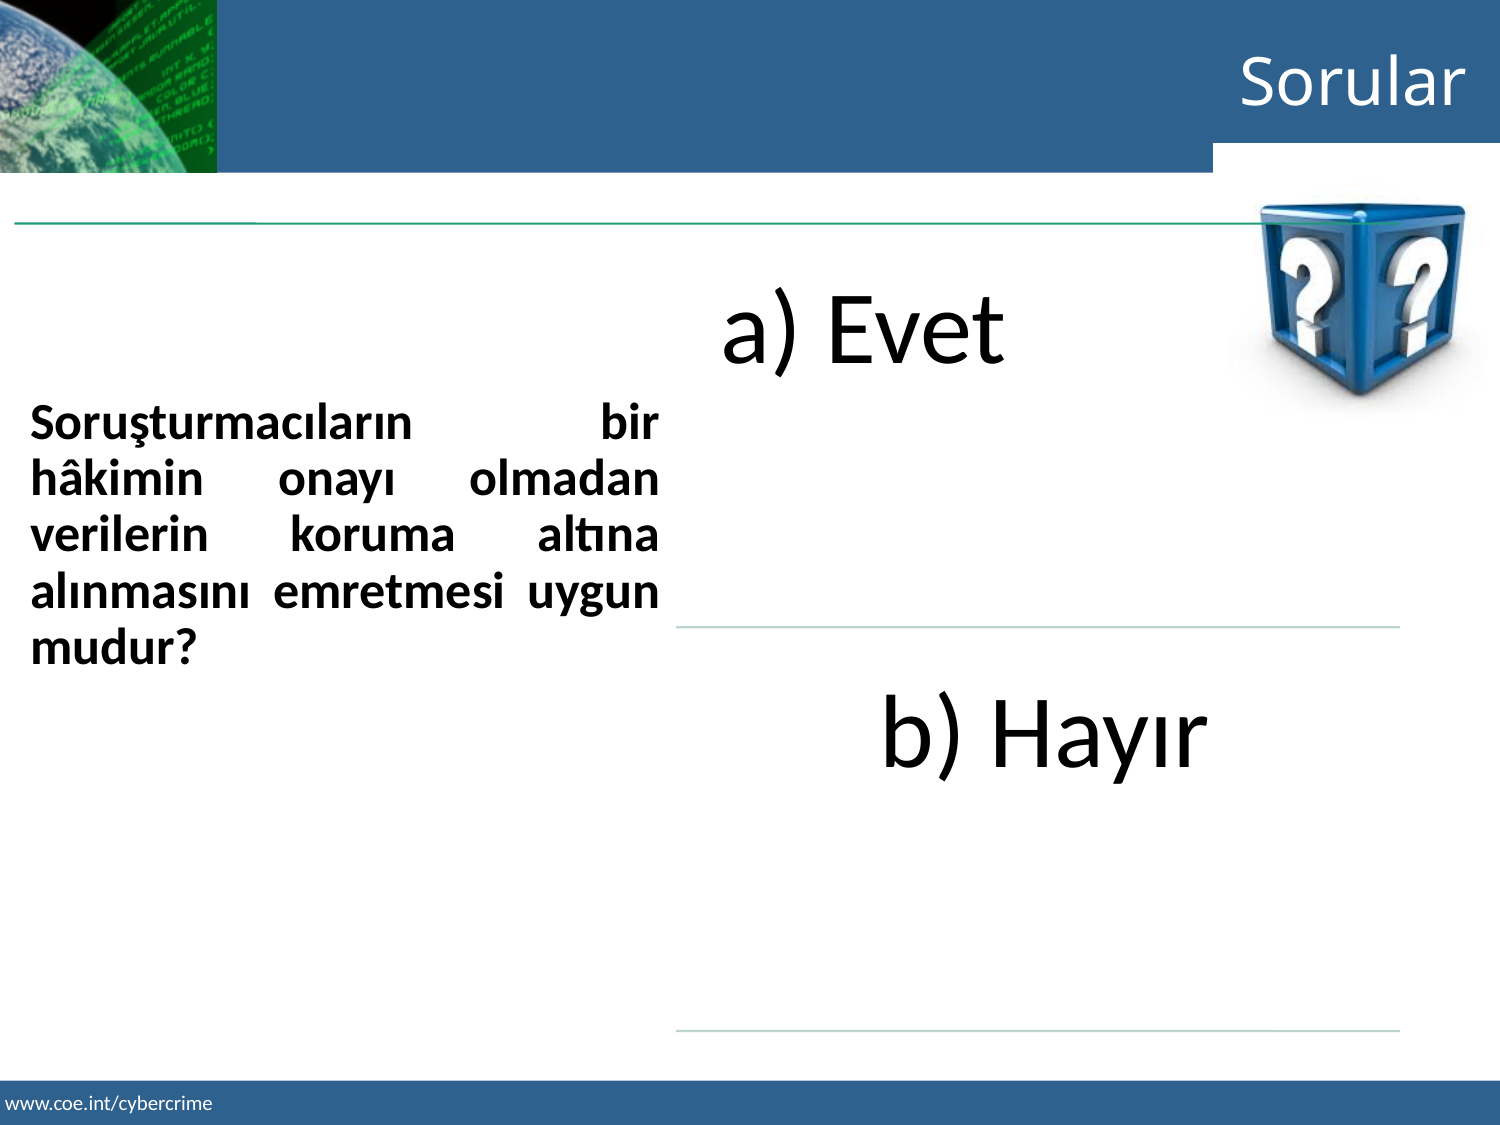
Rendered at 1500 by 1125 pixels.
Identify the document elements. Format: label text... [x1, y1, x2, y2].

picture [1213, 143, 1500, 434]
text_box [14, 223, 1402, 1053]
text_box Sorular [230, 31, 1483, 126]
picture [0, 1, 217, 173]
